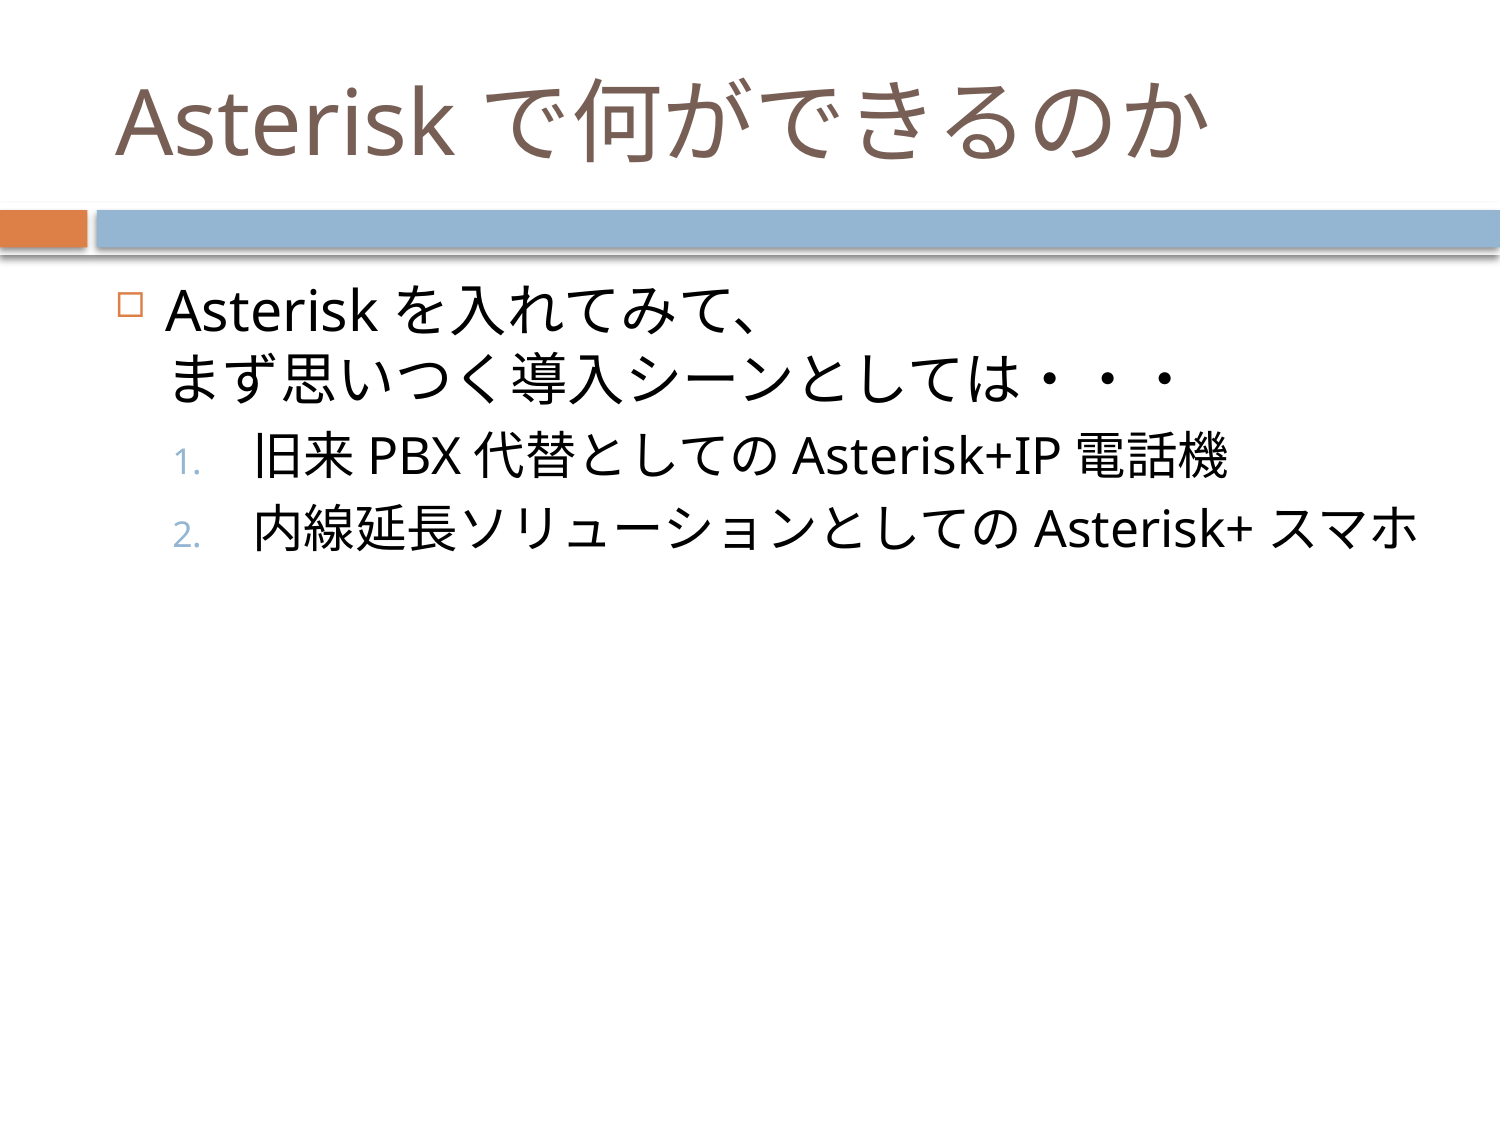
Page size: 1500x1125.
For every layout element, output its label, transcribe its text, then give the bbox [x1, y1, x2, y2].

title Asteriskで何ができるのか [100, 37, 1438, 200]
list Asteriskを入れてみて、 まず思いつく導入シーンとしては・・・ 旧来PBX代替としてのAsterisk+IP電話機 内線延長ソリューションとしてのAsterisk+スマホ [100, 266, 1438, 615]
